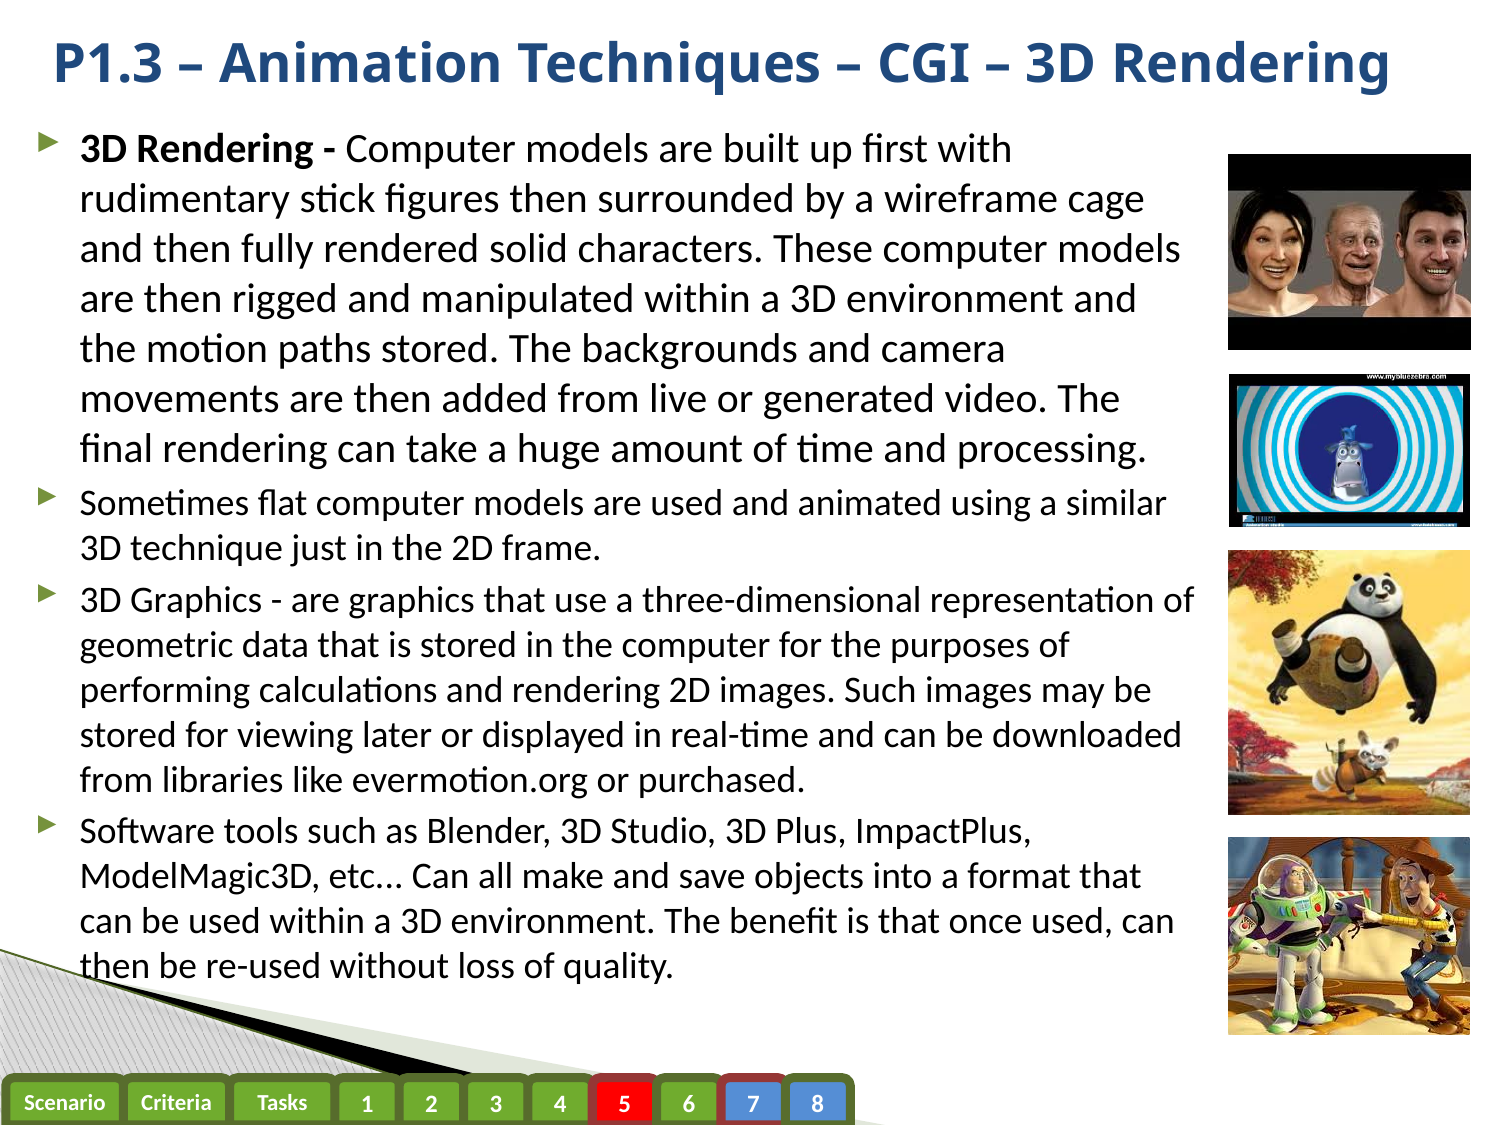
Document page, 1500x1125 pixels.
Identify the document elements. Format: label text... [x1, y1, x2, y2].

text_box P1.3 – Animation Techniques – CGI – 3D Rendering [37, 19, 1471, 102]
picture [1228, 837, 1470, 1036]
picture [1228, 550, 1470, 815]
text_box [1228, 373, 1471, 528]
list 3D Rendering - Computer models are built up first with rudimentary stick figures then surrounded by a wireframe cage and then fully rendered solid characters. These computer models are then rigged and manipulated within a 3D environment and the motion paths stored. The backgrounds and camera movements are then added from live or generated video. The final rendering can take a huge amount of time and processing. Sometimes flat computer models are used and animated using a similar 3D technique just in the 2D frame. 3D Graphics - are graphics that use a three-dimensional representation of geometric data that is stored in the computer for the purposes of performing calculations and rendering 2D images. Such images may be stored for viewing later or displayed in real-time and can be downloaded from libraries like evermotion.org or purchased. Software tools such as Blender, 3D Studio, 3D Plus, ImpactPlus, ModelMagic3D, etc... Can all make and save objects into a format that can be used within a 3D environment. The benefit is that once used, can then be re-used without loss of quality. [20, 113, 1211, 1000]
picture [1228, 154, 1471, 351]
